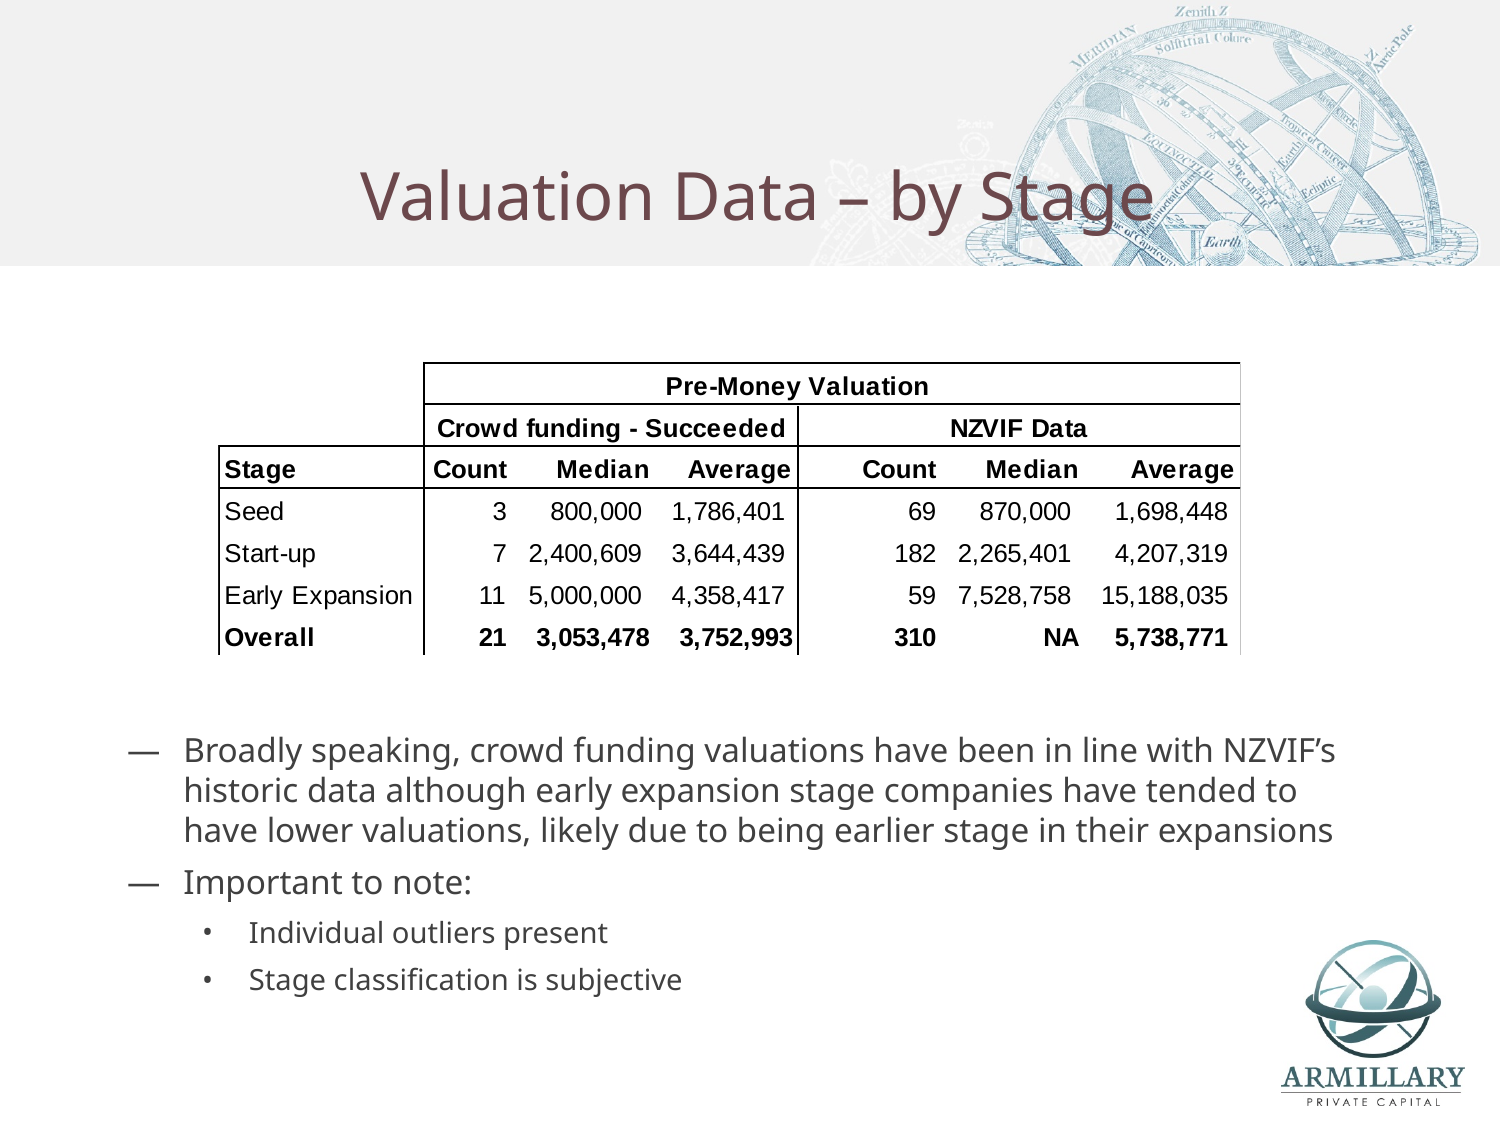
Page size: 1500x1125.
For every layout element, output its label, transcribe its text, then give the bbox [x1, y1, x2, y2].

list Broadly speaking, crowd funding valuations have been in line with NZVIF’s historic data although early expansion stage companies have tended to have lower valuations, likely due to being earlier stage in their expansions Important to note: Individual outliers present Stage classification is subjective [112, 302, 1388, 929]
picture [218, 361, 1243, 658]
picture [1281, 940, 1465, 1106]
picture [0, 0, 1500, 266]
title Valuation Data – by Stage [112, 24, 1406, 242]
